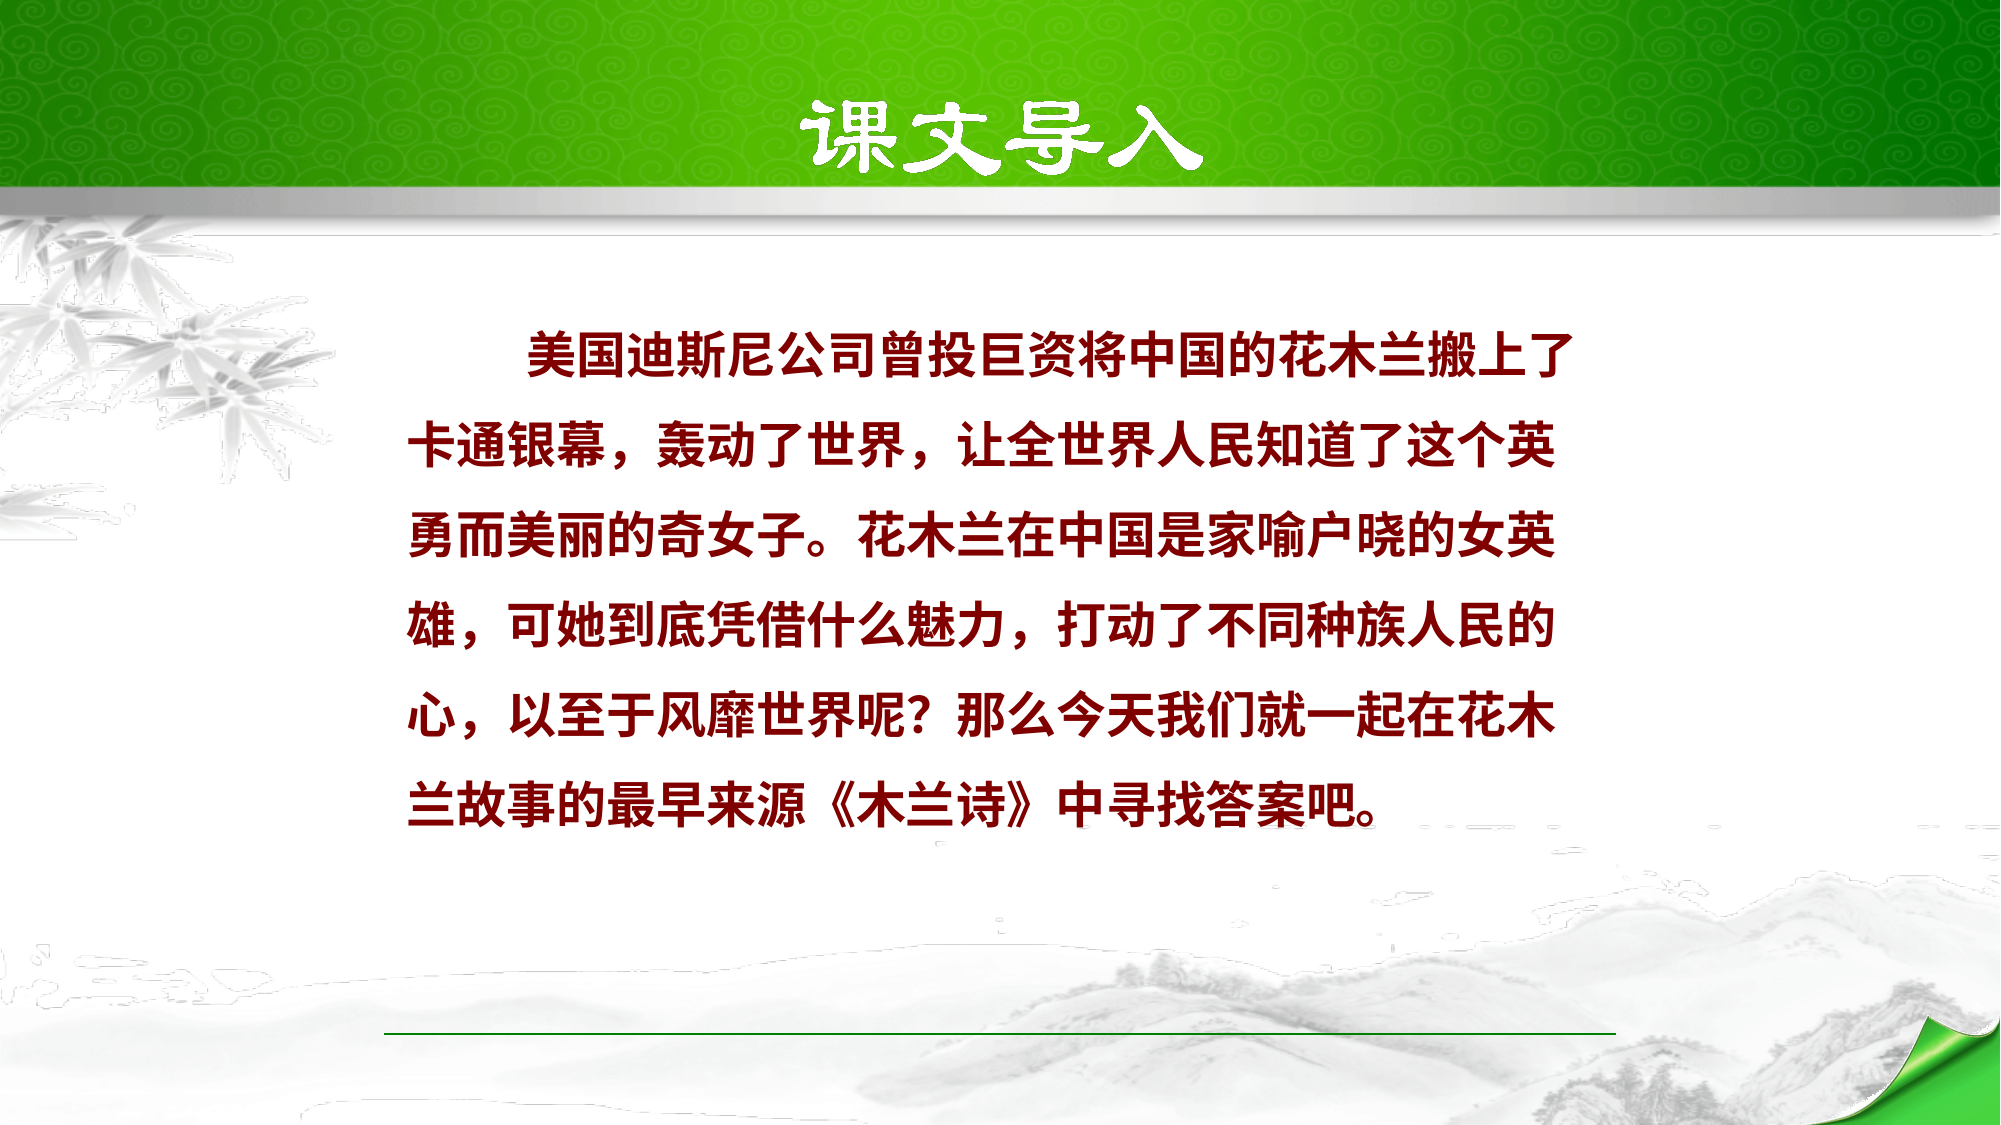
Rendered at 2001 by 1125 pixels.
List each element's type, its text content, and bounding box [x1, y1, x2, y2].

text_box 美国迪斯尼公司曾投巨资将中国的花木兰搬上了卡通银幕，轰动了世界，让全世界人民知道了这个英勇而美丽的奇女子。花木兰在中国是家喻户晓的女英雄，可她到底凭借什么魅力，打动了不同种族人民的心，以至于风靡世界呢？那么今天我们就一起在花木兰故事的最早来源《木兰诗》中寻找答案吧。 [391, 581, 1617, 776]
picture [0, 0, 2000, 570]
picture [0, 779, 2000, 1125]
